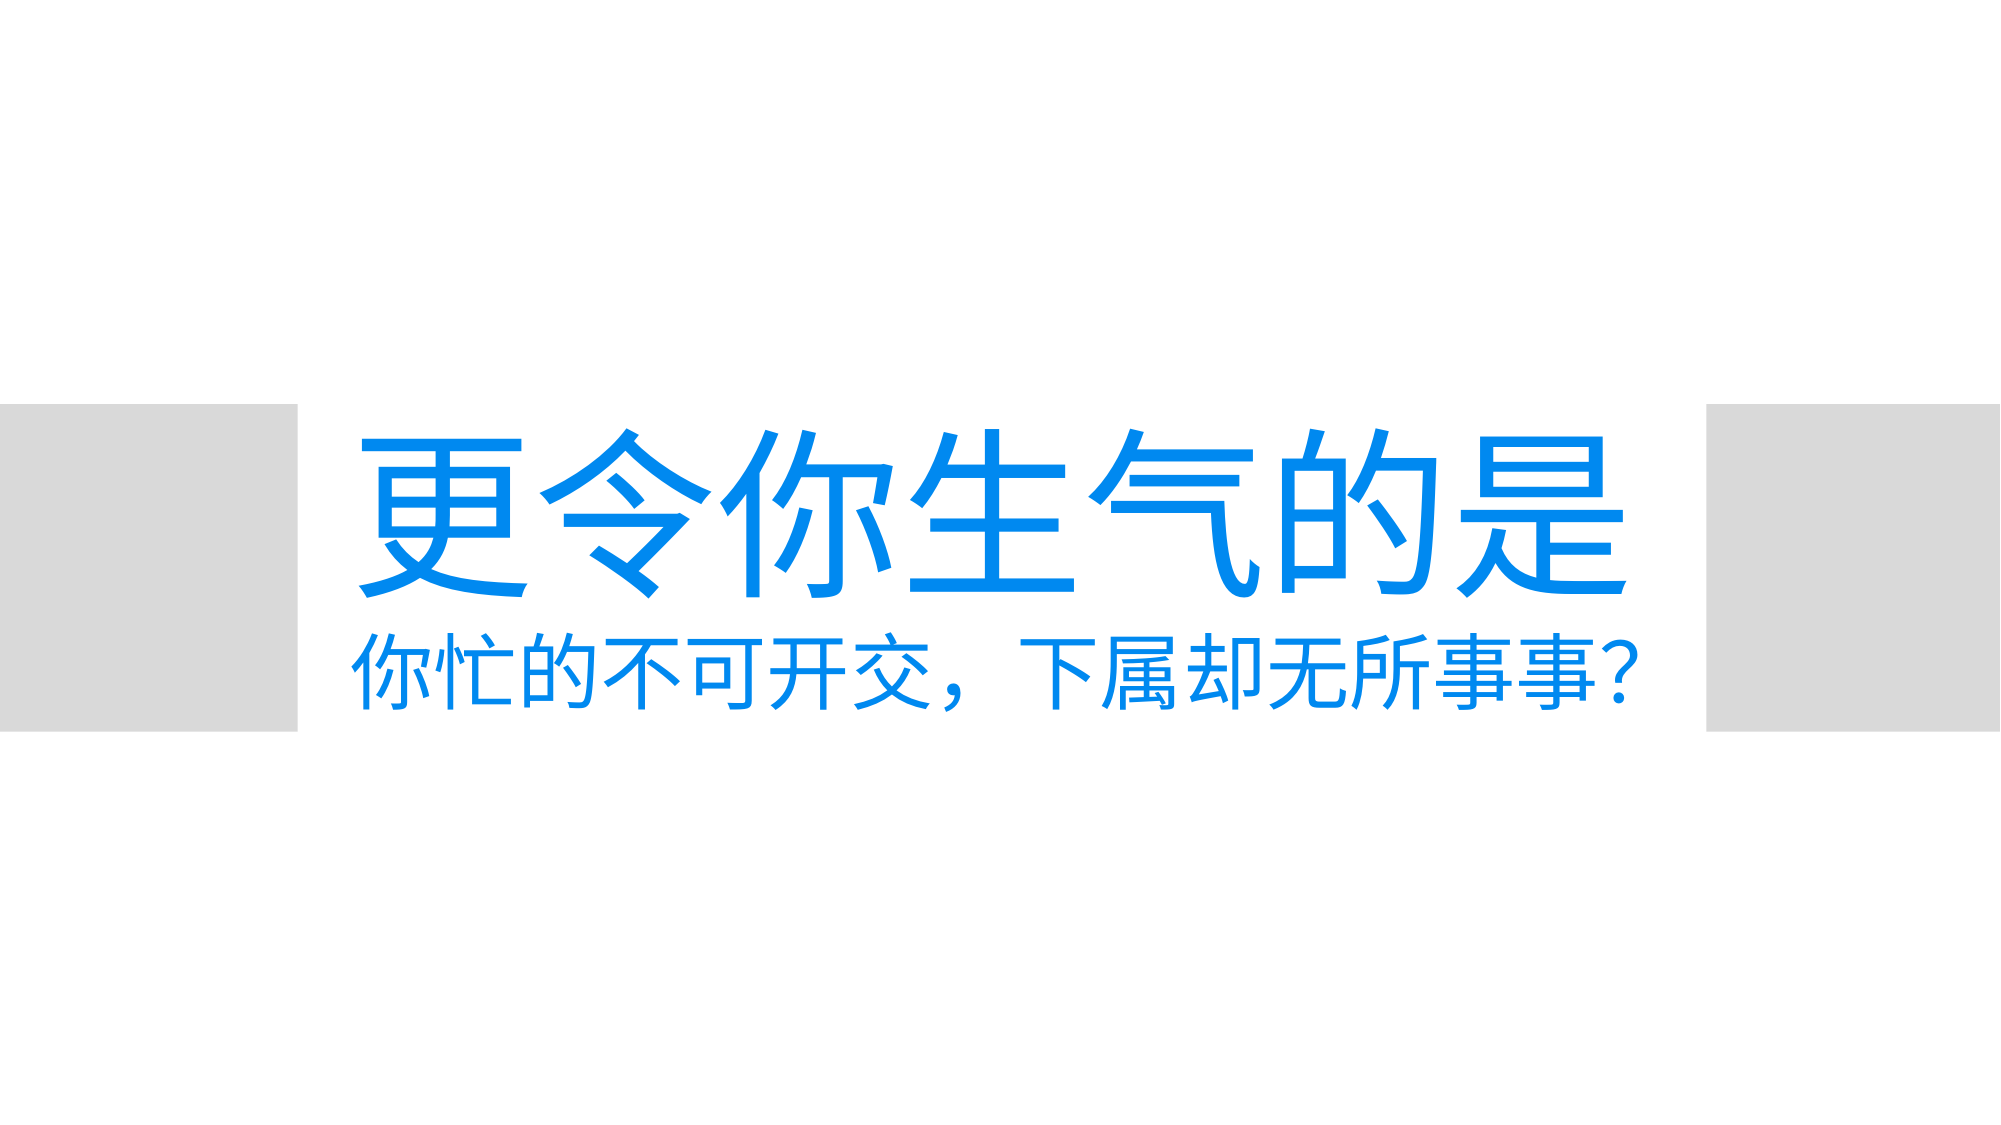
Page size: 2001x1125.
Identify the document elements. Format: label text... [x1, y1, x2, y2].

text_box [0, 403, 299, 733]
text_box 更令你生气的是 你忙的不可开交，下属却无所事事？ [336, 393, 1742, 728]
text_box [1705, 403, 2000, 733]
